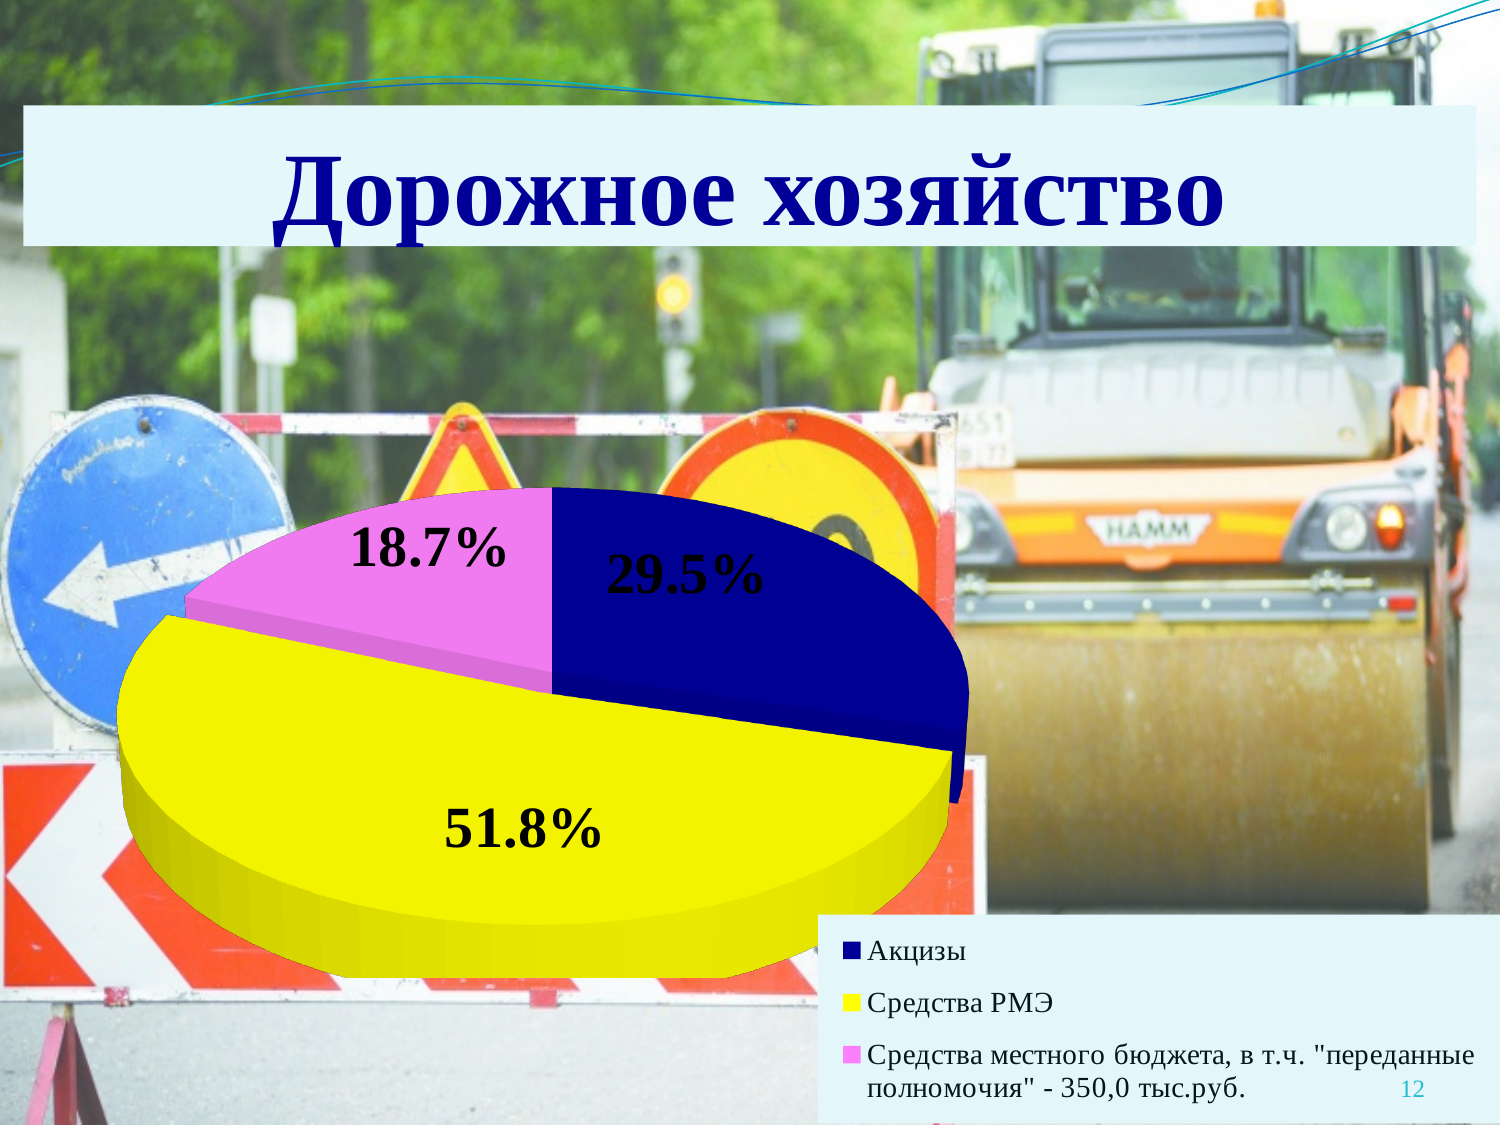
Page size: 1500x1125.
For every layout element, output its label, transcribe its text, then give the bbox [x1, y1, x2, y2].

chart [0, 404, 1500, 1125]
title Дорожное хозяйство [23, 105, 1477, 247]
